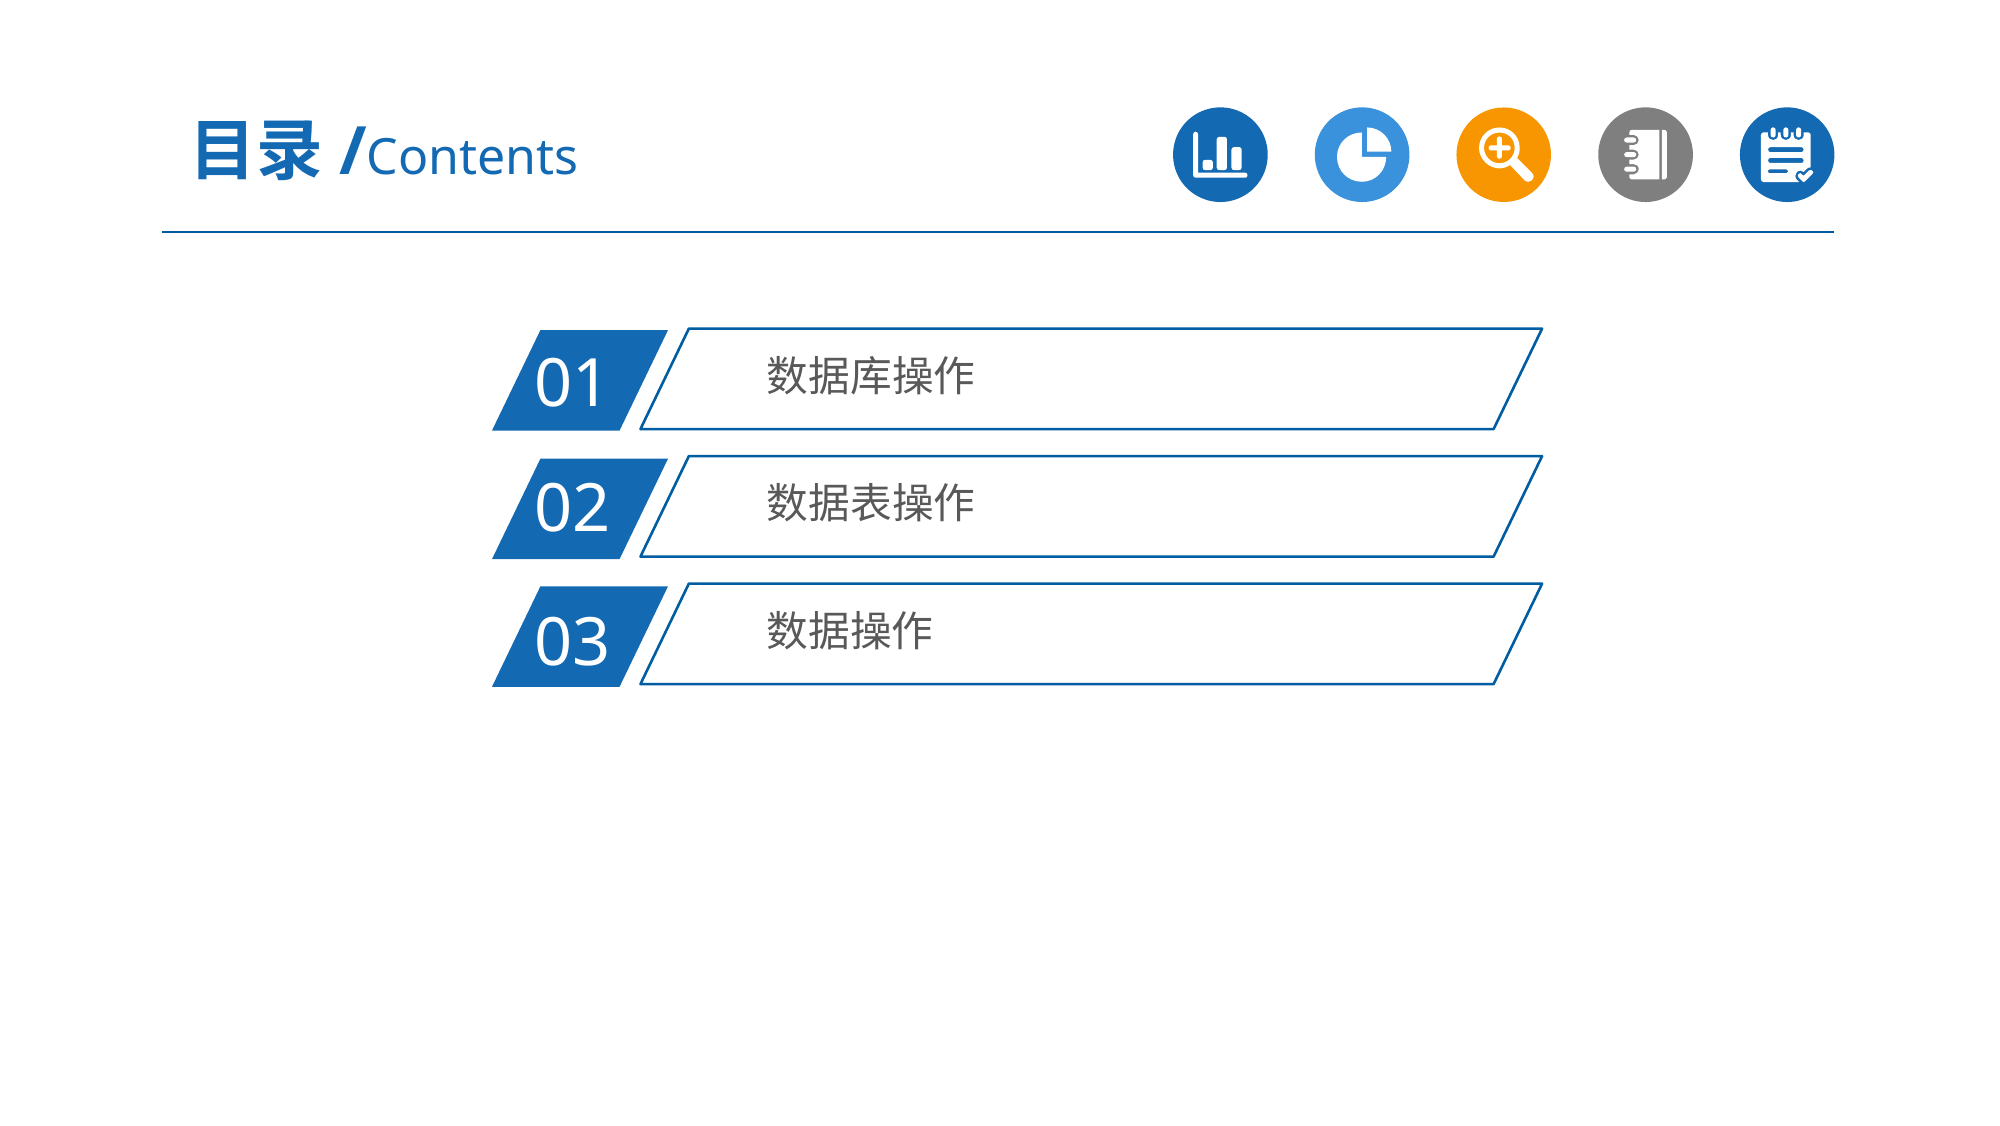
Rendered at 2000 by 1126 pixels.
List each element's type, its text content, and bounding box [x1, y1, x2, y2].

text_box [491, 455, 1543, 560]
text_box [491, 583, 1543, 688]
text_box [491, 328, 1543, 431]
text_box 目录/Contents [137, 93, 631, 203]
